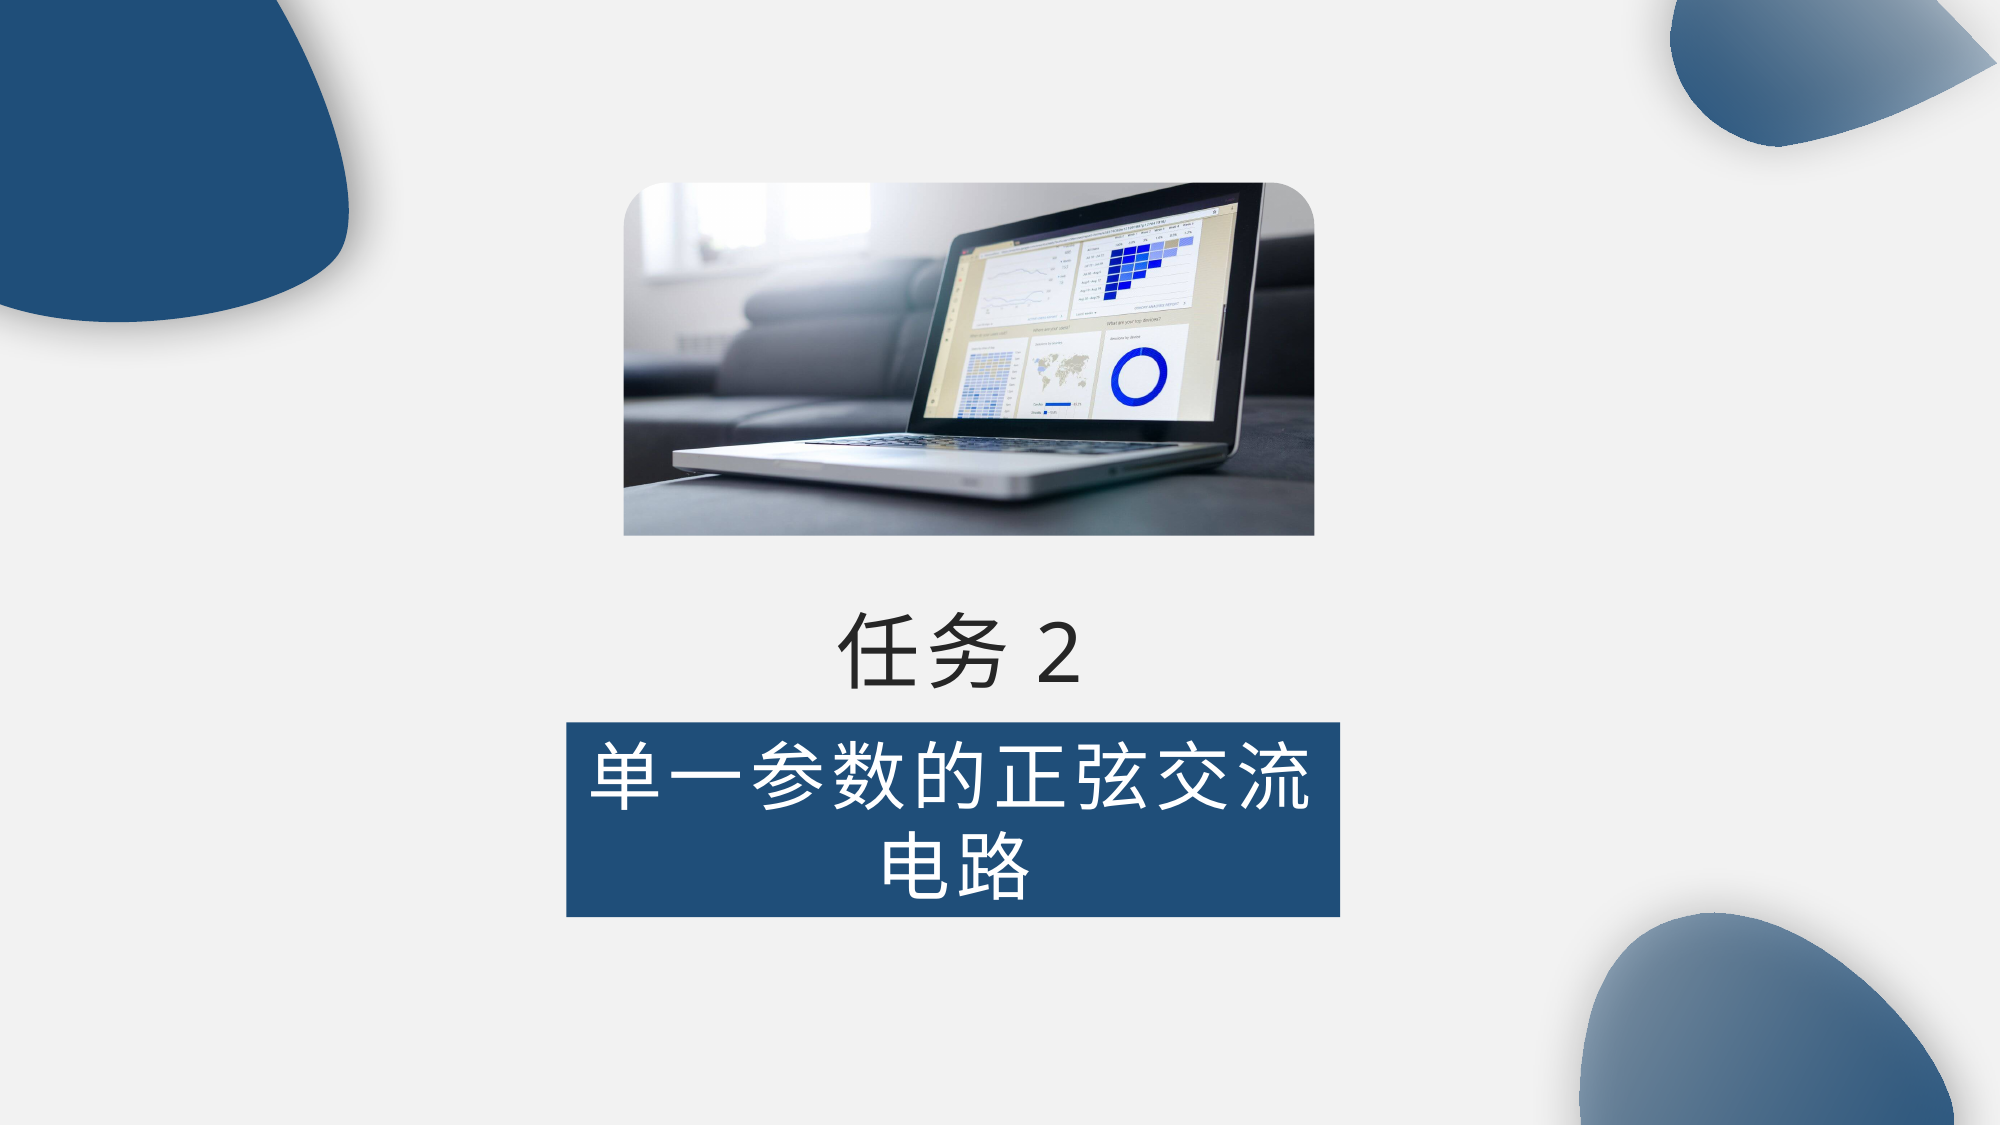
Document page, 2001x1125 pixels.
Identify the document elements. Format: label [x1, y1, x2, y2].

text_box [1578, 911, 1955, 1125]
text_box [1669, 0, 1999, 148]
text_box [566, 182, 1341, 920]
text_box [0, 0, 350, 324]
